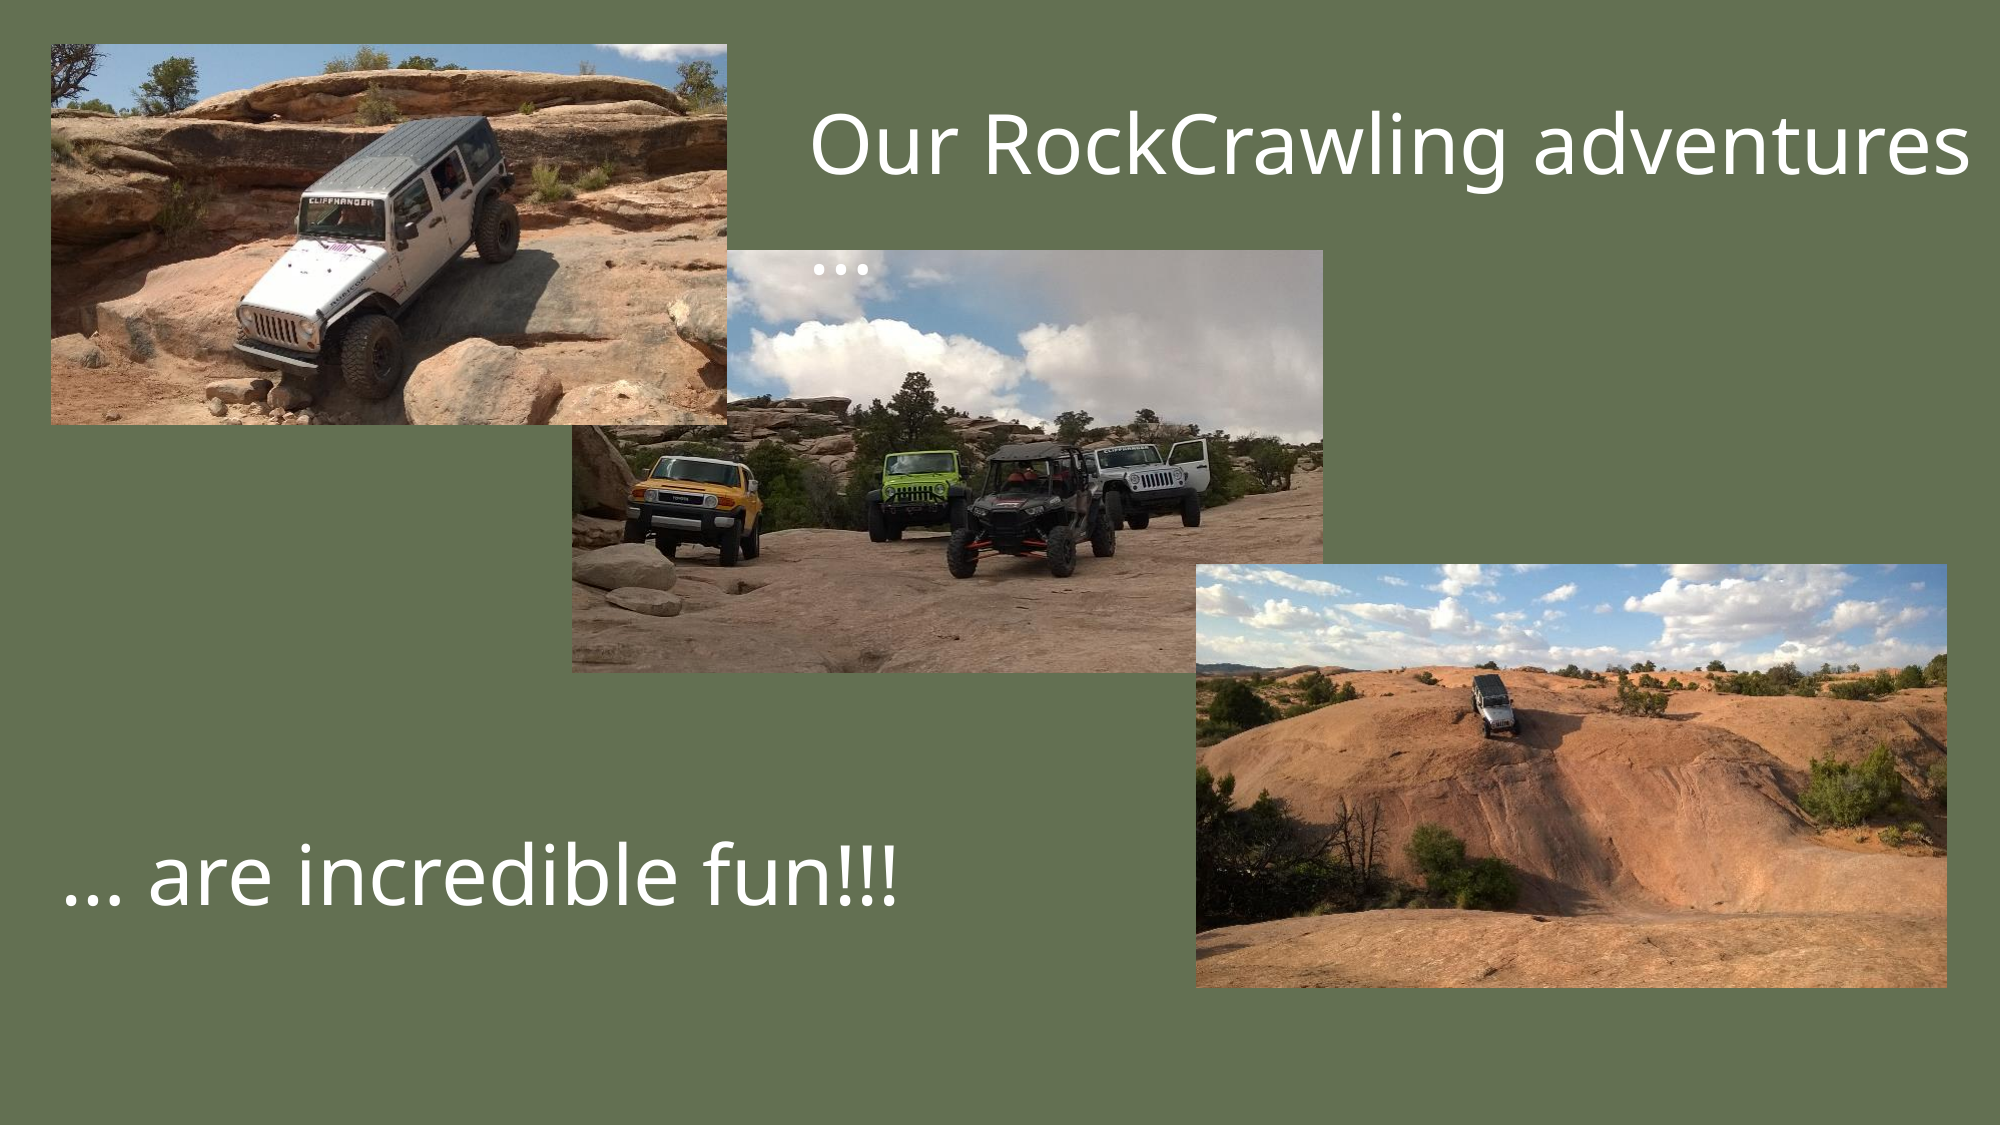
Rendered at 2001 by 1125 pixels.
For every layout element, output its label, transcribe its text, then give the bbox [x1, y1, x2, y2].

text_box Our RockCrawling adventures … [794, 83, 2000, 299]
text_box … are incredible fun!!! [45, 814, 918, 930]
picture [51, 43, 1947, 988]
